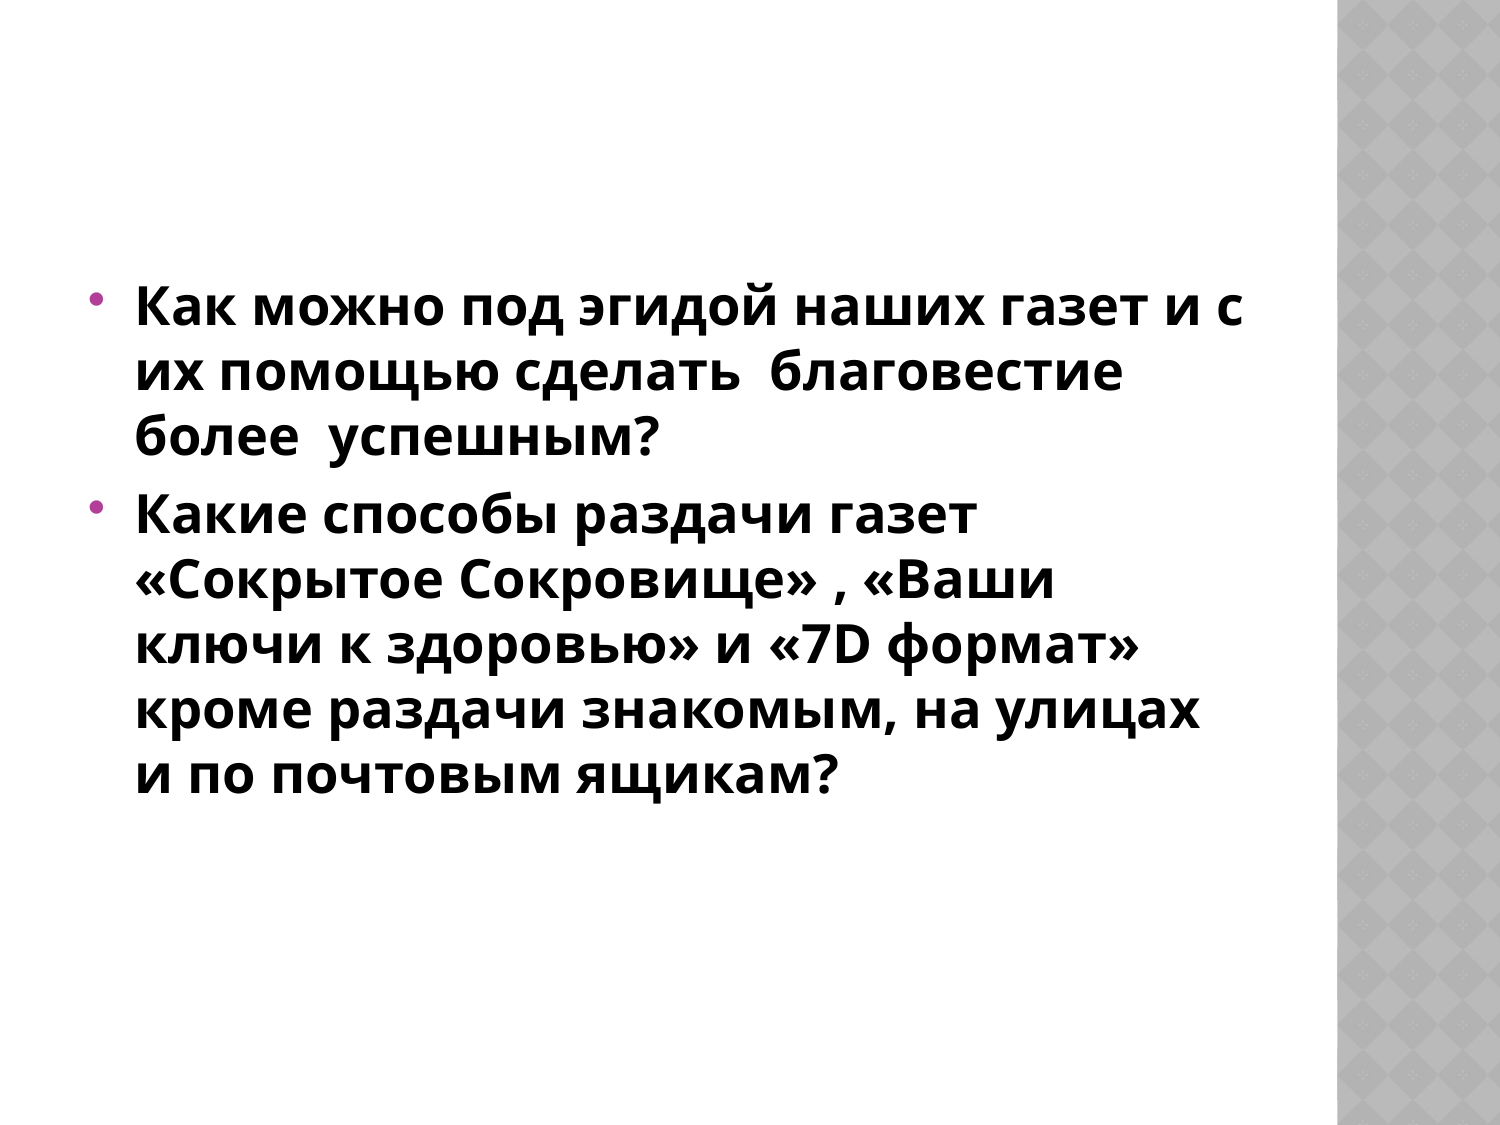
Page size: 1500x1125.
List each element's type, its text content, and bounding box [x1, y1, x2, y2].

list Как можно под эгидой наших газет и с их помощью сделать благовестие более успешным? Какие способы раздачи газет «Сокрытое Сокровище» , «Ваши ключи к здоровью» и «7D формат» кроме раздачи знакомым, на улицах и по почтовым ящикам? [75, 264, 1263, 1059]
